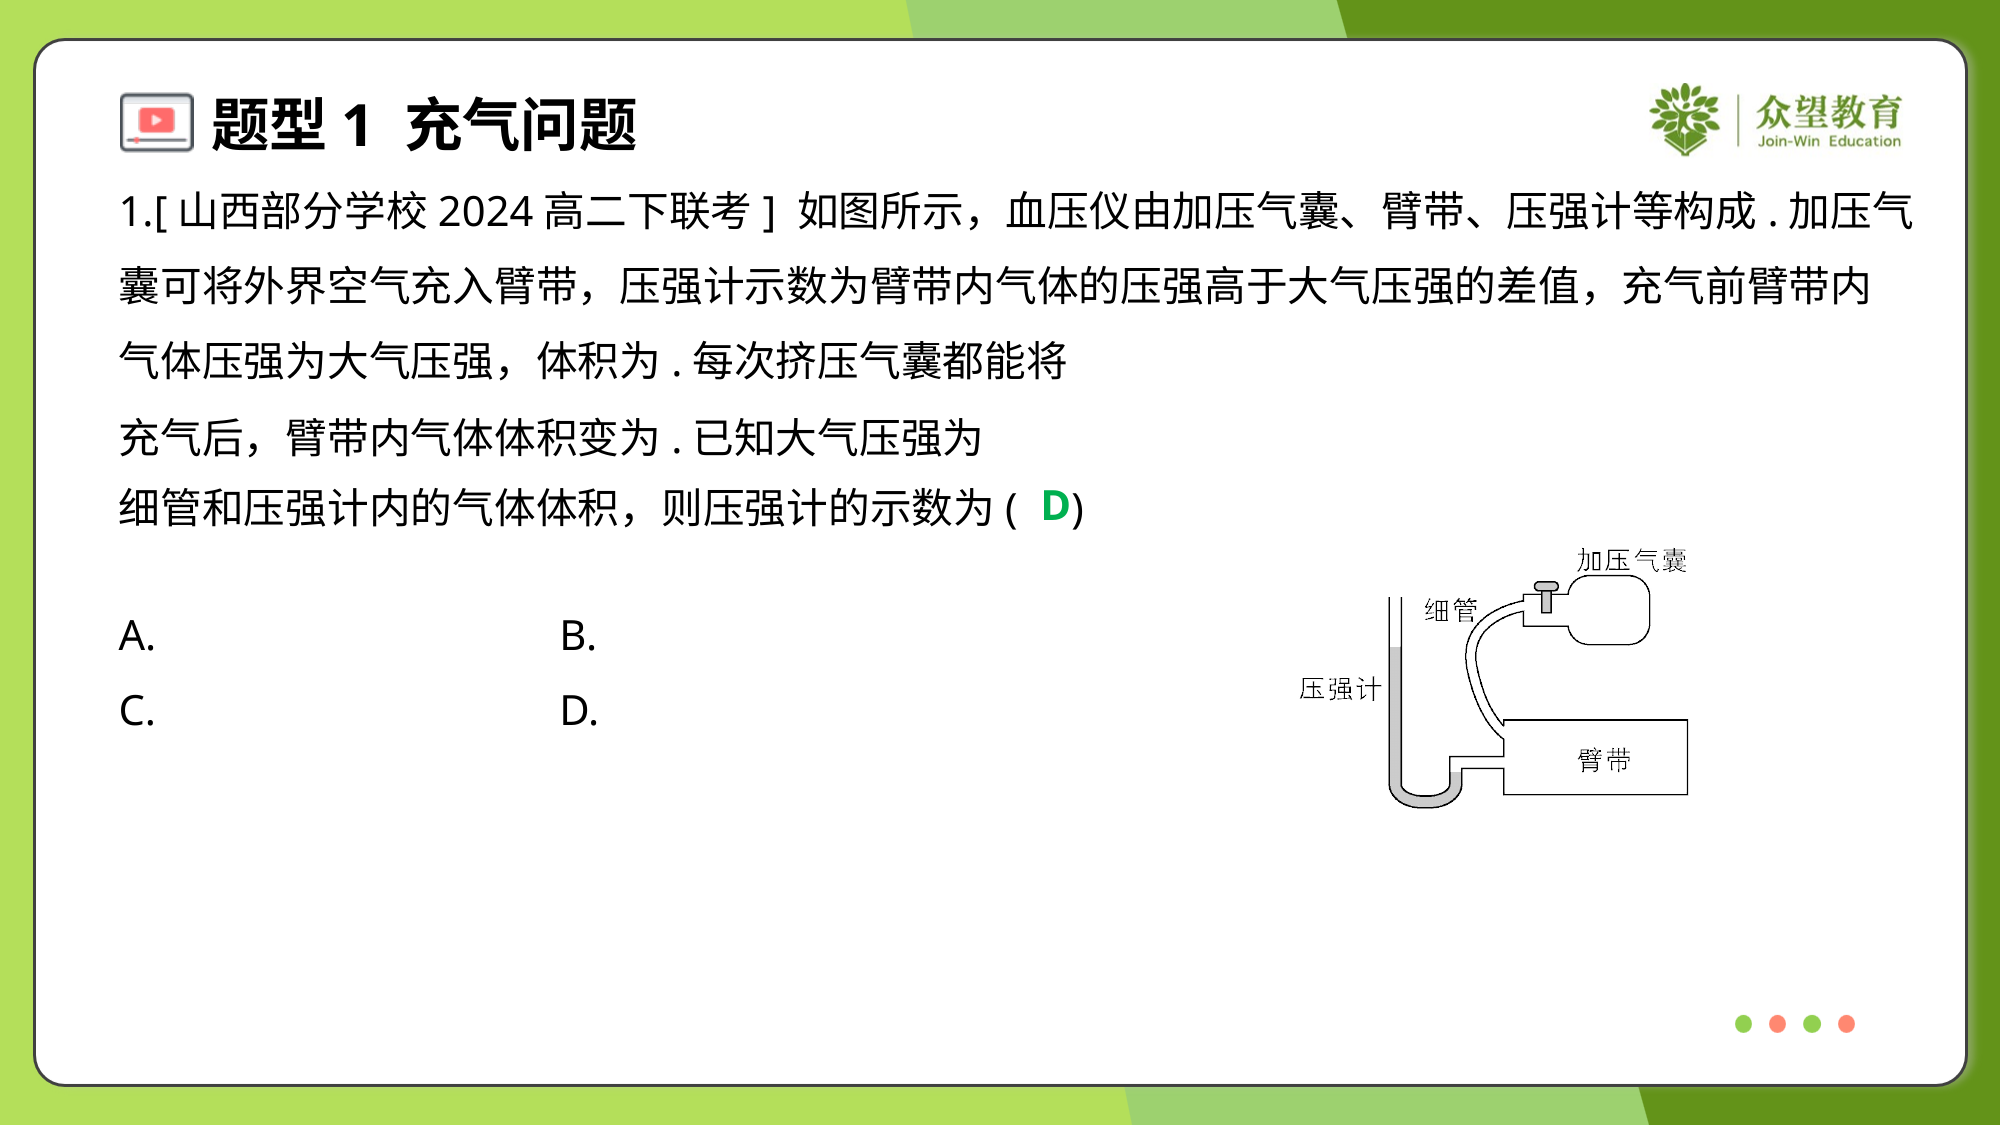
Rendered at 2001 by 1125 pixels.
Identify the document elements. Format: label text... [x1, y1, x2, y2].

picture [0, 0, 2000, 1125]
text_box D [1024, 458, 1088, 523]
